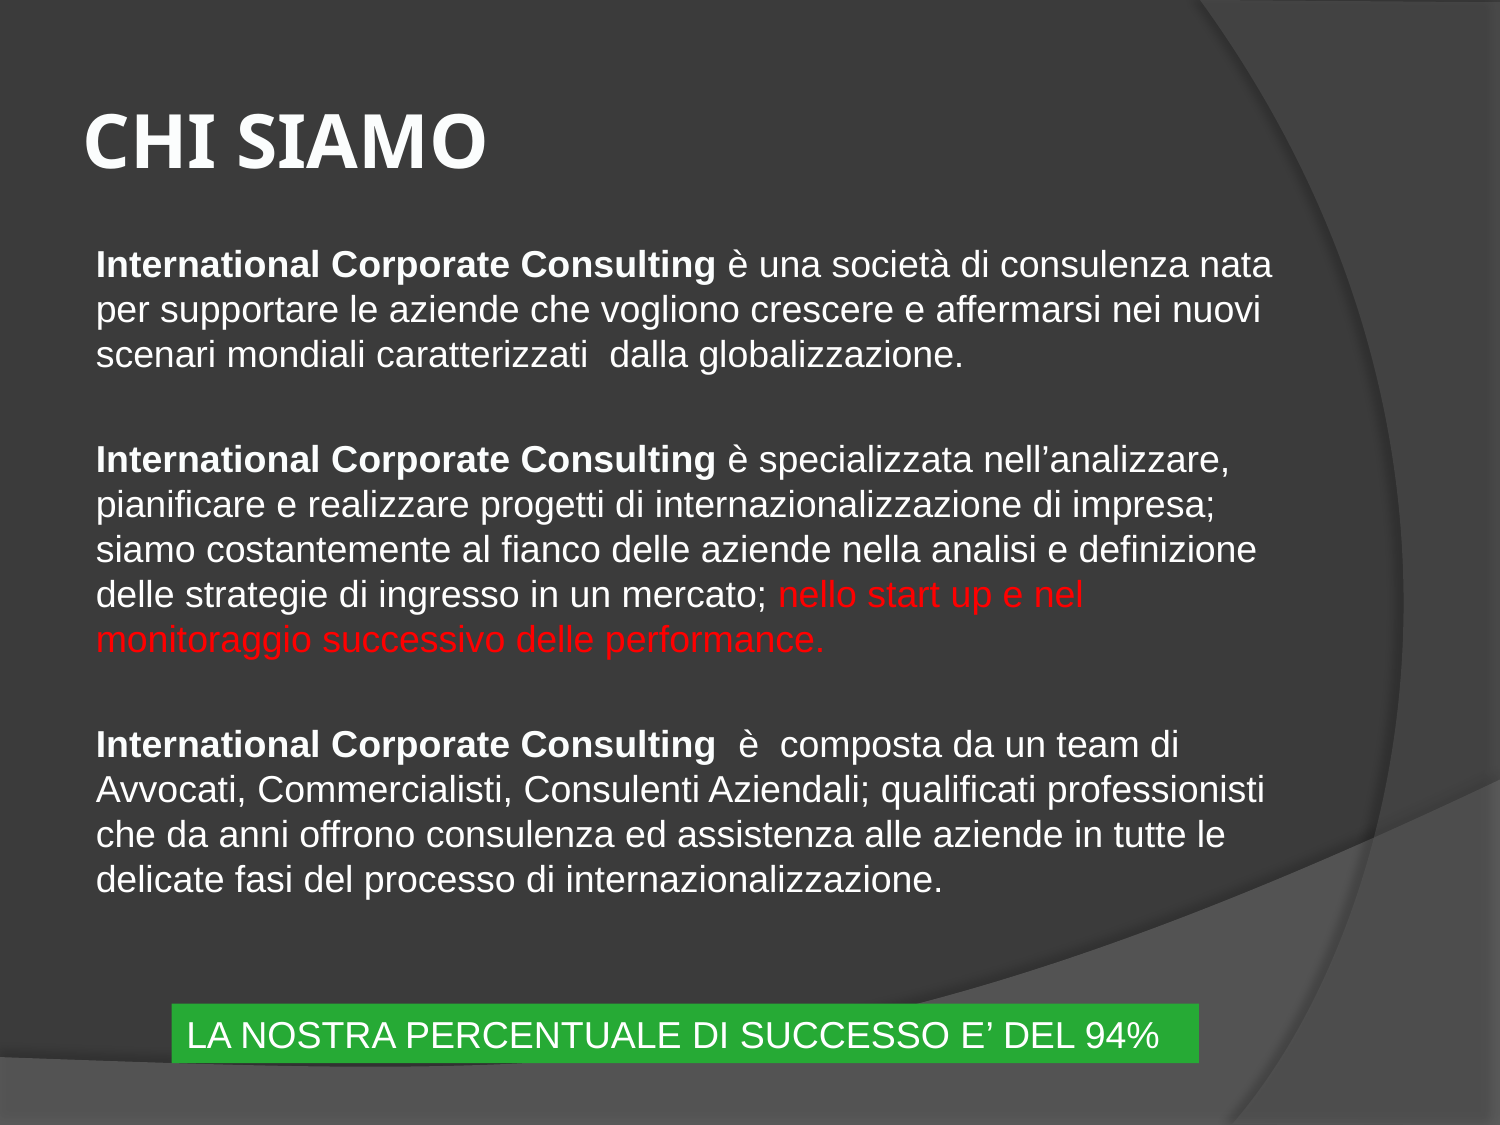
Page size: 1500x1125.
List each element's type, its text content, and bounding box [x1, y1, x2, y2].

list International Corporate Consulting è una società di consulenza nata per supportare le aziende che vogliono crescere e affermarsi nei nuovi scenari mondiali caratterizzati dalla globalizzazione. International Corporate Consulting è specializzata nell’analizzare, pianificare e realizzare progetti di internazionalizzazione di impresa; siamo costantemente al fianco delle aziende nella analisi e definizione delle strategie di ingresso in un mercato; nello start up e nel monitoraggio successivo delle performance. International Corporate Consulting è composta da un team di Avvocati, Commercialisti, Consulenti Aziendali; qualificati professionisti che da anni offrono consulenza ed assistenza alle aziende in tutte le delicate fasi del processo di internazionalizzazione. [75, 232, 1300, 820]
text_box [734, 486, 766, 639]
text_box LA NOSTRA PERCENTUALE DI SUCCESSO E’ DEL 94% [171, 1003, 1199, 1064]
title CHI SIAMO [75, 45, 1300, 232]
